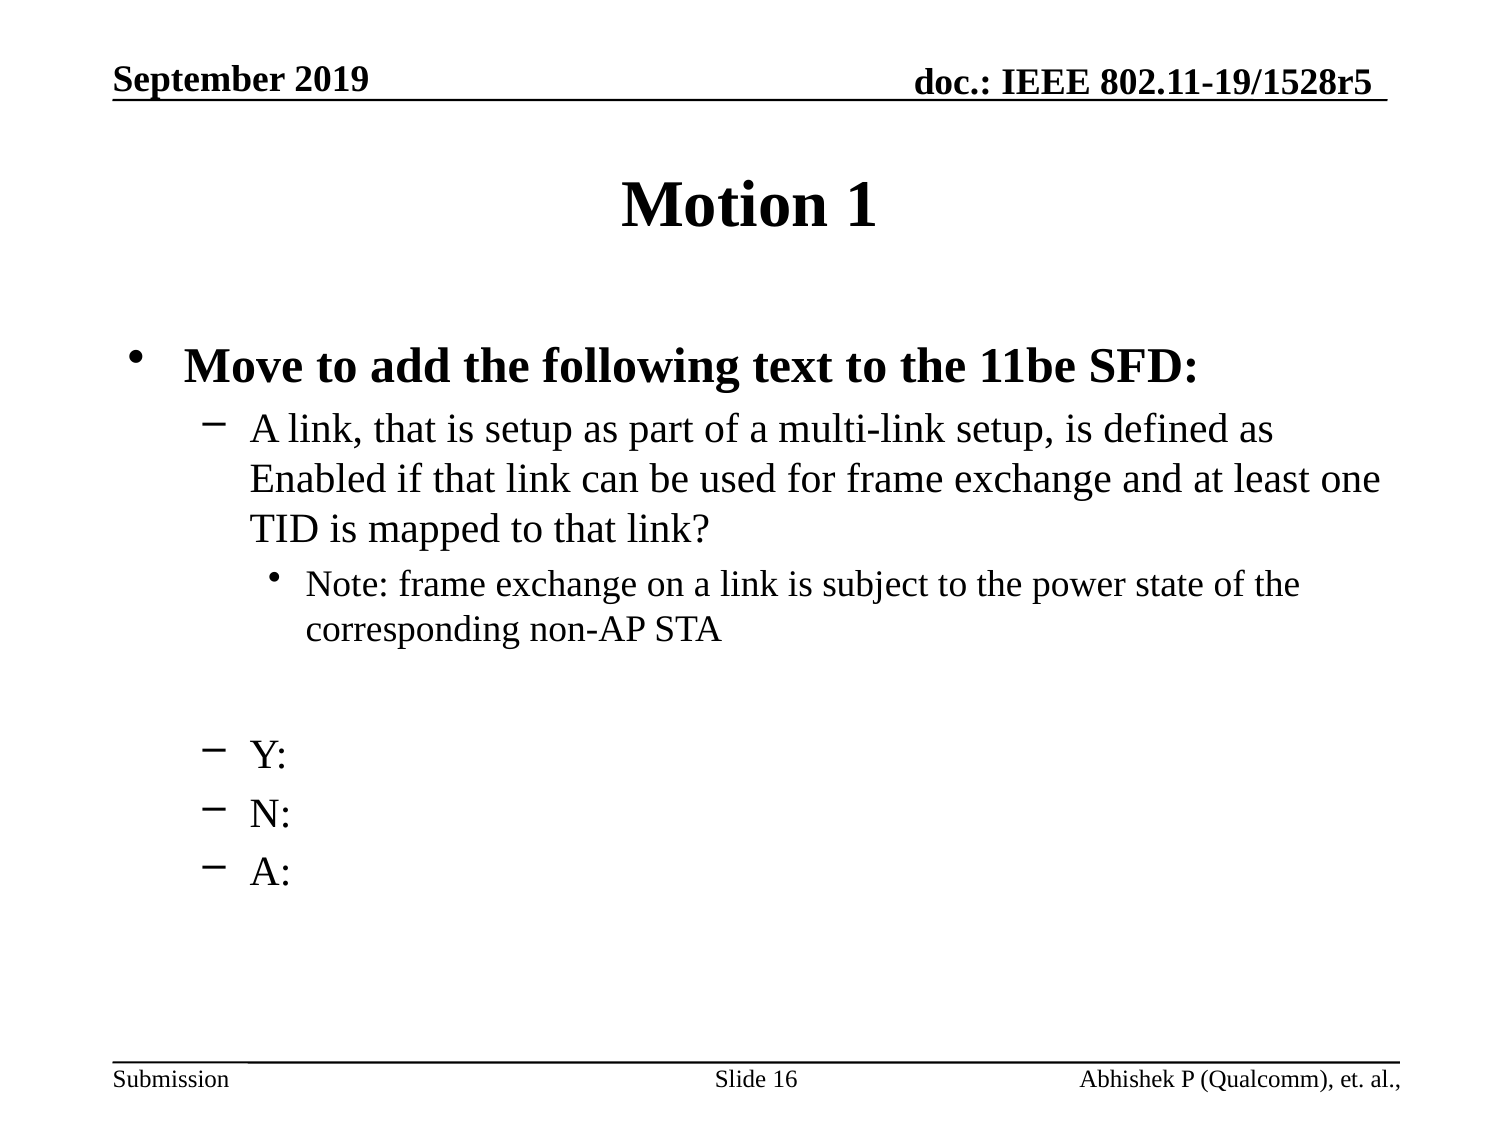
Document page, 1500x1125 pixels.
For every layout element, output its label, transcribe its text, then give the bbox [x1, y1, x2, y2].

list Move to add the following text to the 11be SFD: A link, that is setup as part of a multi-link setup, is defined as Enabled if that link can be used for frame exchange and at least one TID is mapped to that link? Note: frame exchange on a link is subject to the power state of the corresponding non-AP STA Y: N: A: [112, 324, 1402, 1052]
title Motion 1 [112, 112, 1388, 288]
slide_number Slide 16 [712, 1061, 801, 1093]
footer Abhishek P (Qualcomm), et. al., [949, 1061, 1402, 1093]
